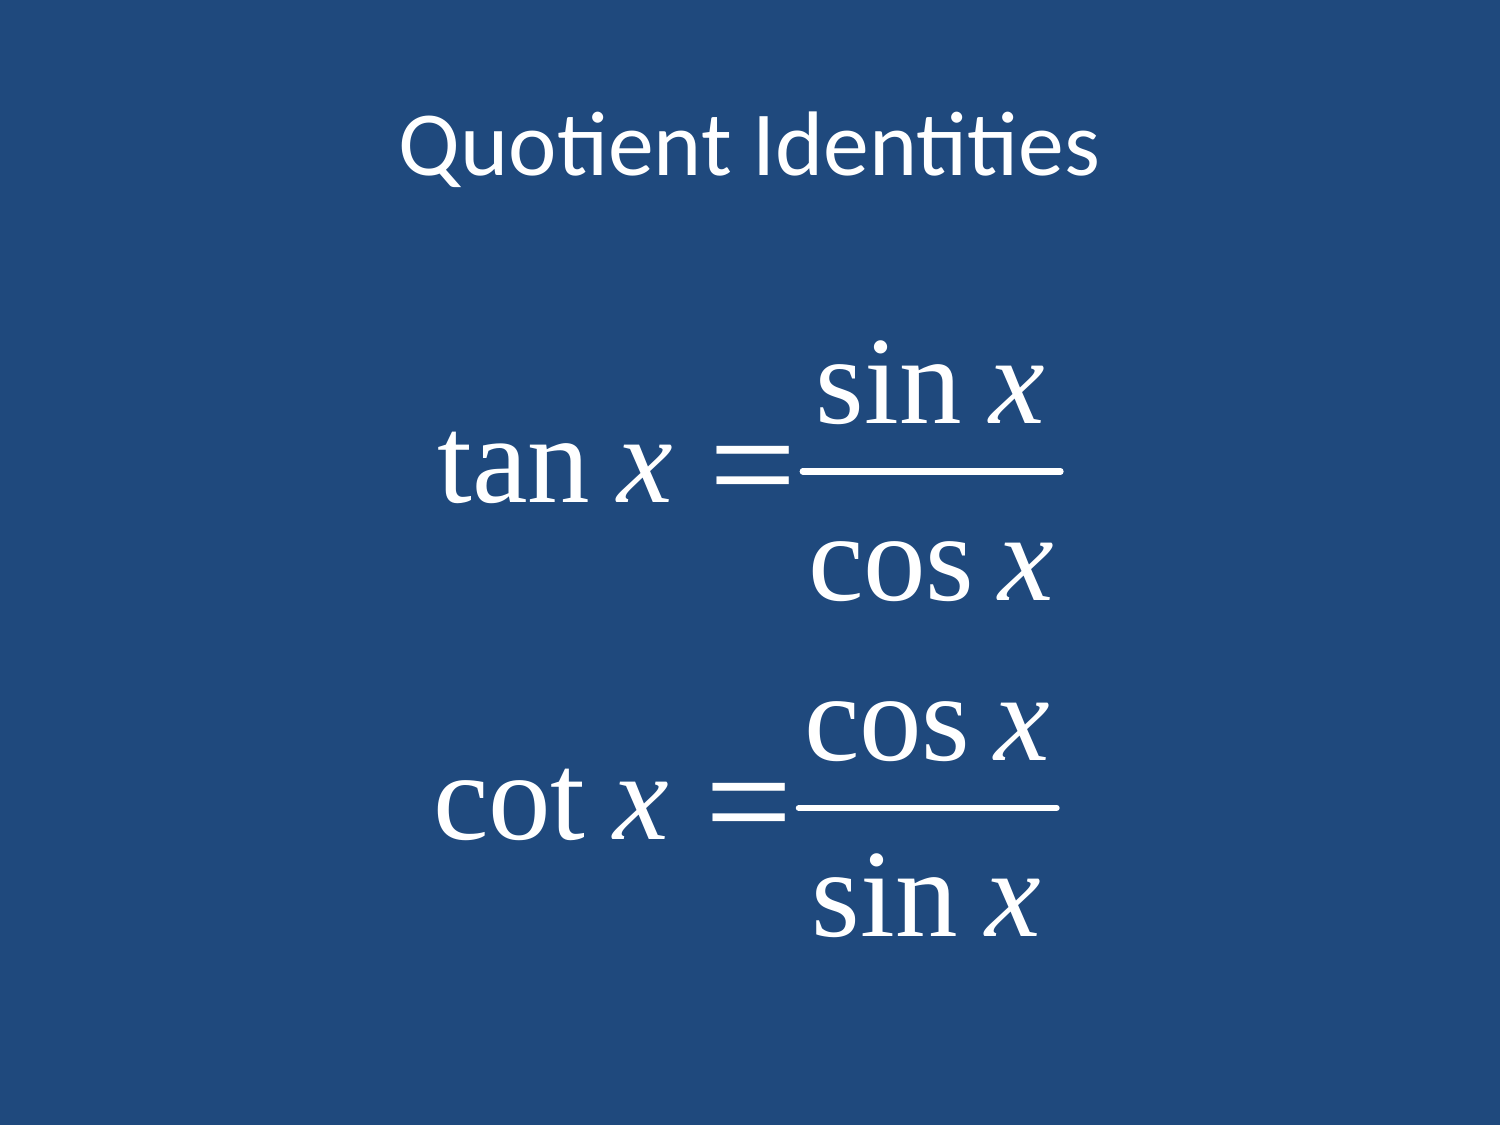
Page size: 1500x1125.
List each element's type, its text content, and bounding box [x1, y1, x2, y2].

title Quotient Identities [75, 45, 1425, 233]
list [416, 299, 1084, 968]
